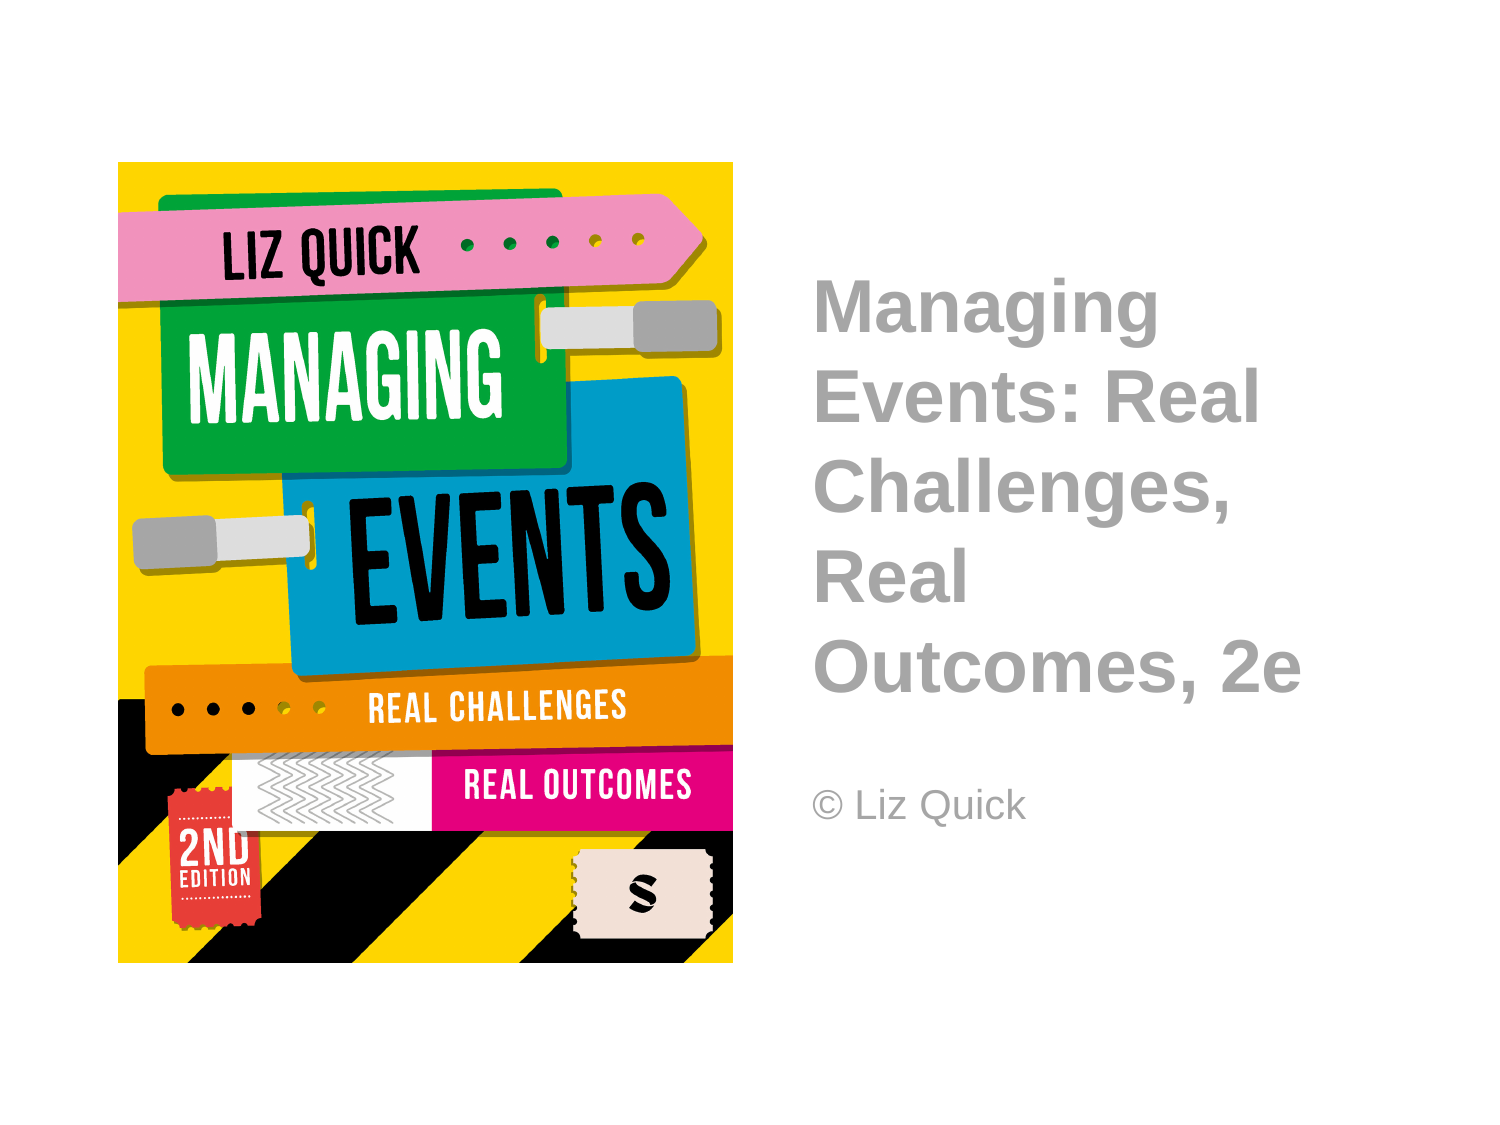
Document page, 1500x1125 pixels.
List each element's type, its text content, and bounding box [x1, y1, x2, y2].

list Managing Events: Real Challenges, Real Outcomes, 2e © Liz Quick [797, 249, 1363, 876]
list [118, 162, 733, 963]
